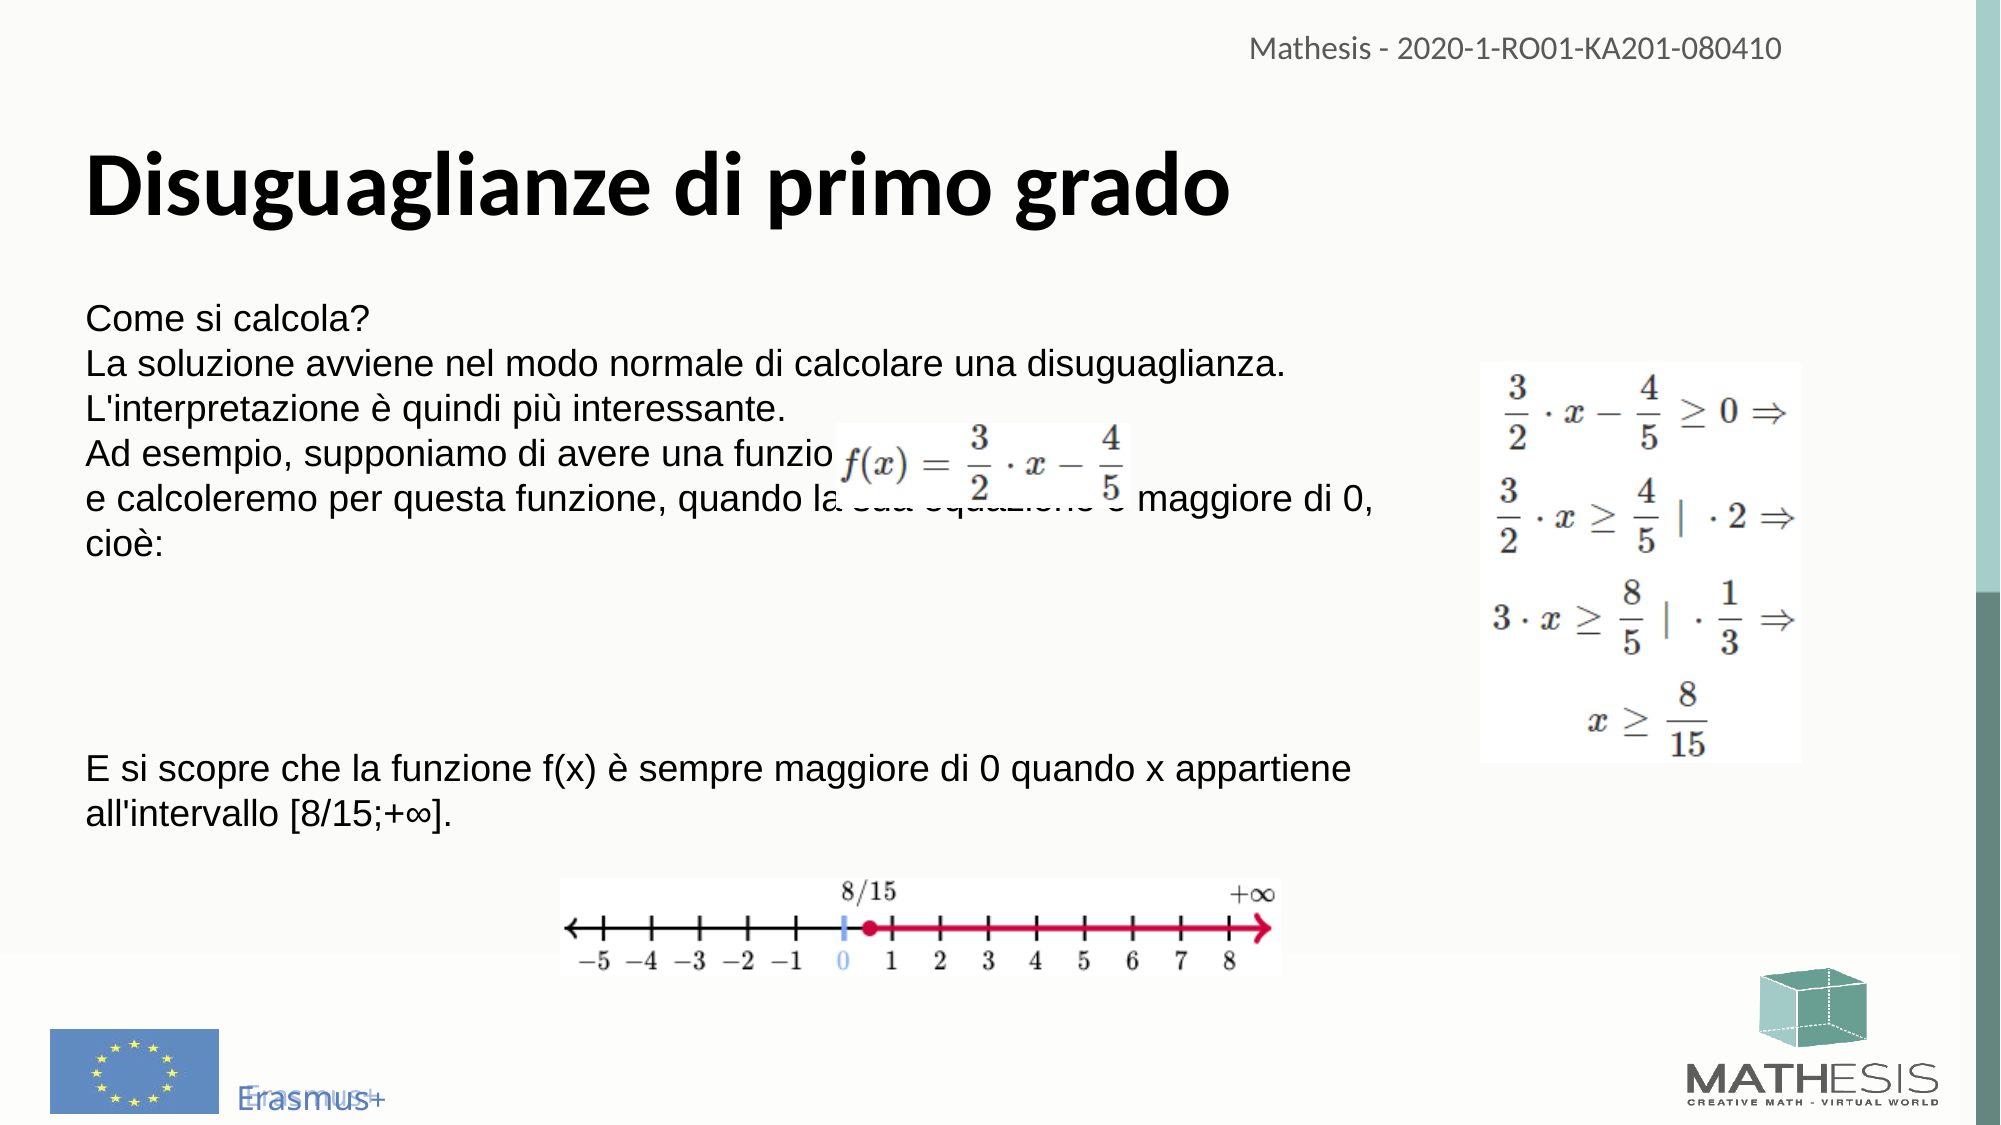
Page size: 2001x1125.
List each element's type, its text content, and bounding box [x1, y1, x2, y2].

picture [836, 423, 1131, 509]
picture [560, 878, 1282, 976]
text_box Δ>0 [1664, 928, 1961, 1125]
picture [1480, 362, 1802, 763]
subtitle Come si calcola? La soluzione avviene nel modo normale di calcolare una disuguaglianza. L'interpretazione è quindi più interessante. Ad esempio, supponiamo di avere una funzione: e calcoleremo per questa funzione, quando la sua equazione è maggiore di 0, cioè: E si scopre che la funzione f(x) è sempre maggiore di 0 quando x appartiene all'intervallo [8/15;+∞]. [70, 286, 1471, 721]
text_box Δ>0 [50, 1029, 219, 1114]
text_box Δ>0 [1976, 0, 2000, 1125]
title Disuguaglianze di primo grado [70, 115, 1771, 357]
